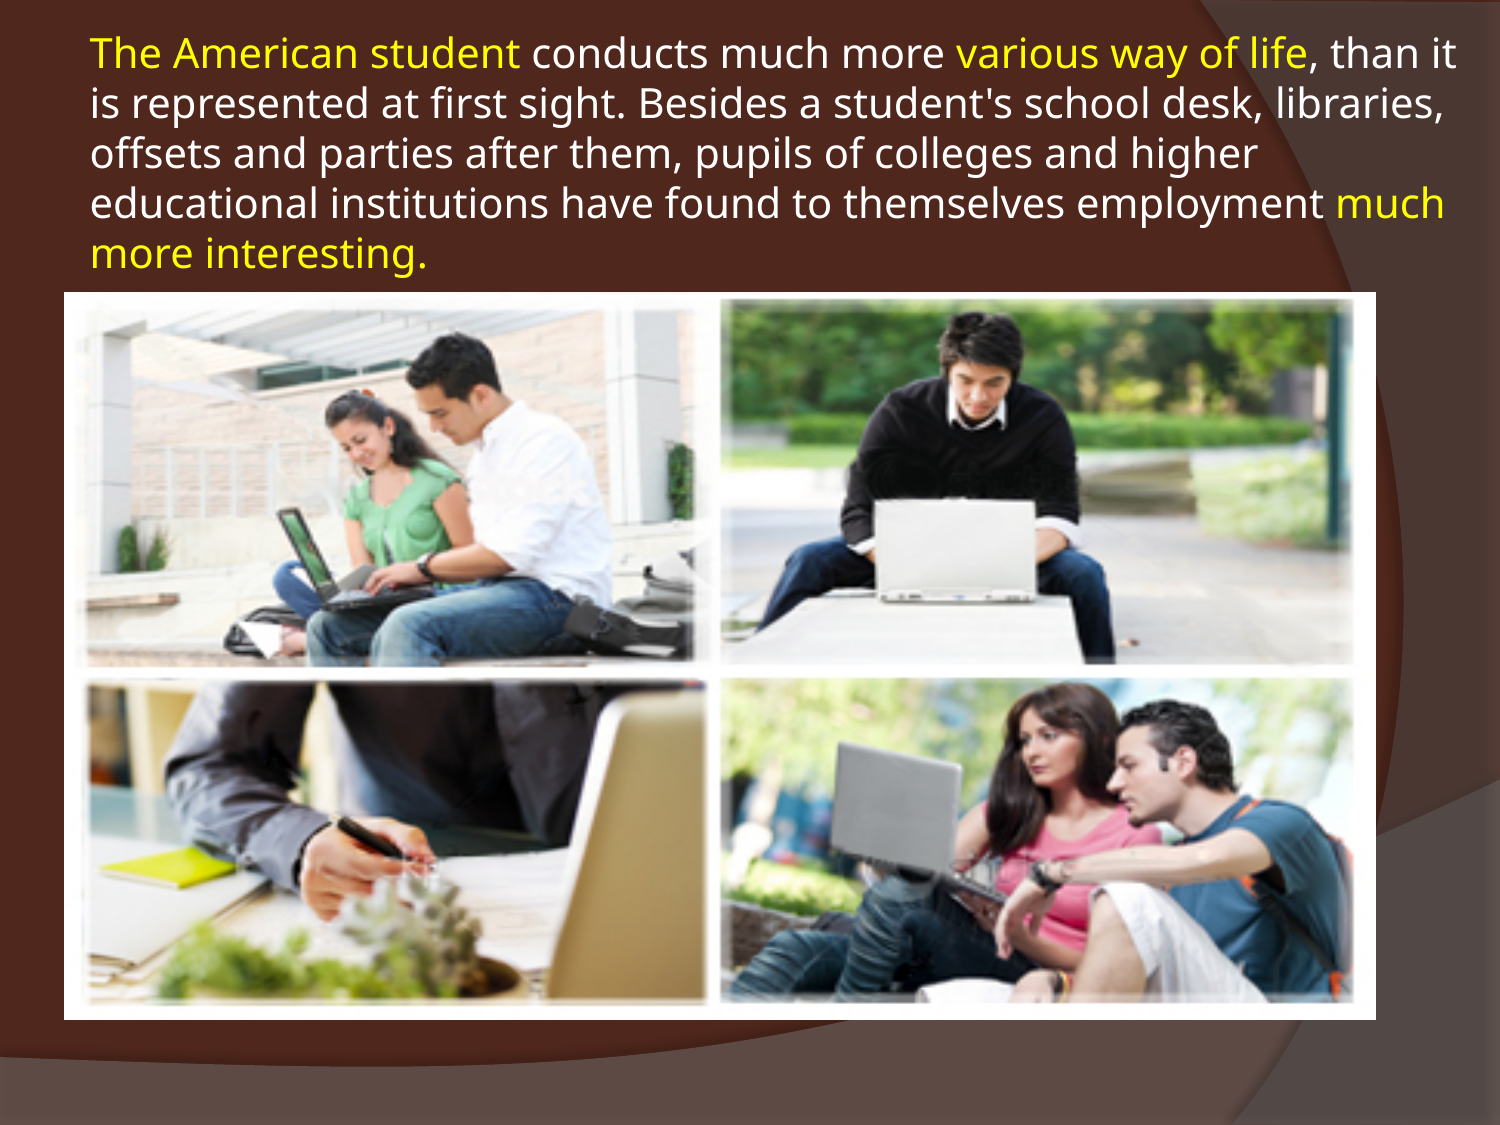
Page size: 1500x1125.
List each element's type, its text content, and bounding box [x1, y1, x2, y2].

title The American student conducts much more various way of life, than it is represented at first sight. Besides a student's school desk, libraries, offsets and parties after them, pupils of colleges and higher educational institutions have found to themselves employment much more interesting. [82, 46, 1472, 307]
picture [64, 292, 1377, 1020]
